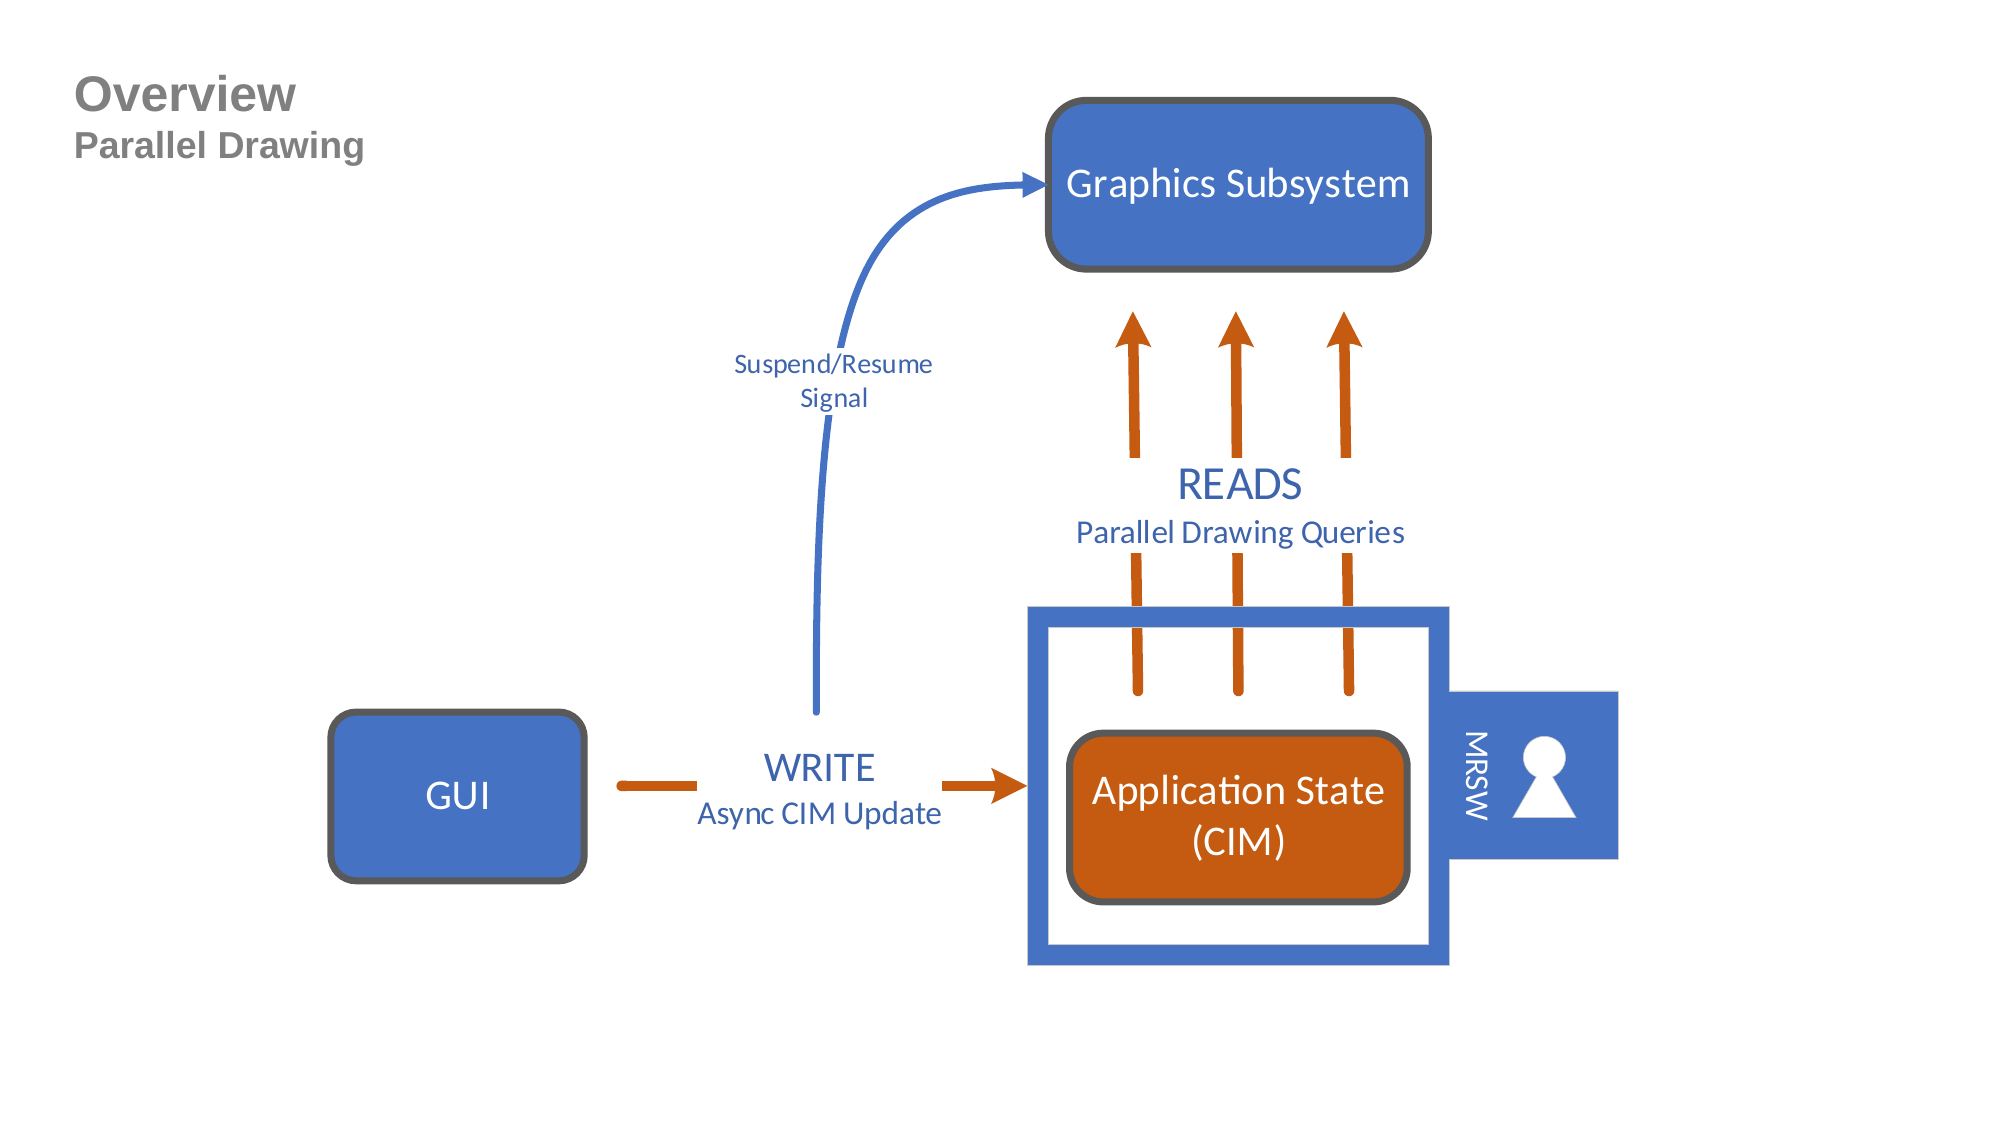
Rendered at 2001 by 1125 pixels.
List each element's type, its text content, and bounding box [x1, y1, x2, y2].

picture [324, 93, 1620, 967]
title Overview Parallel Drawing [74, 61, 410, 168]
